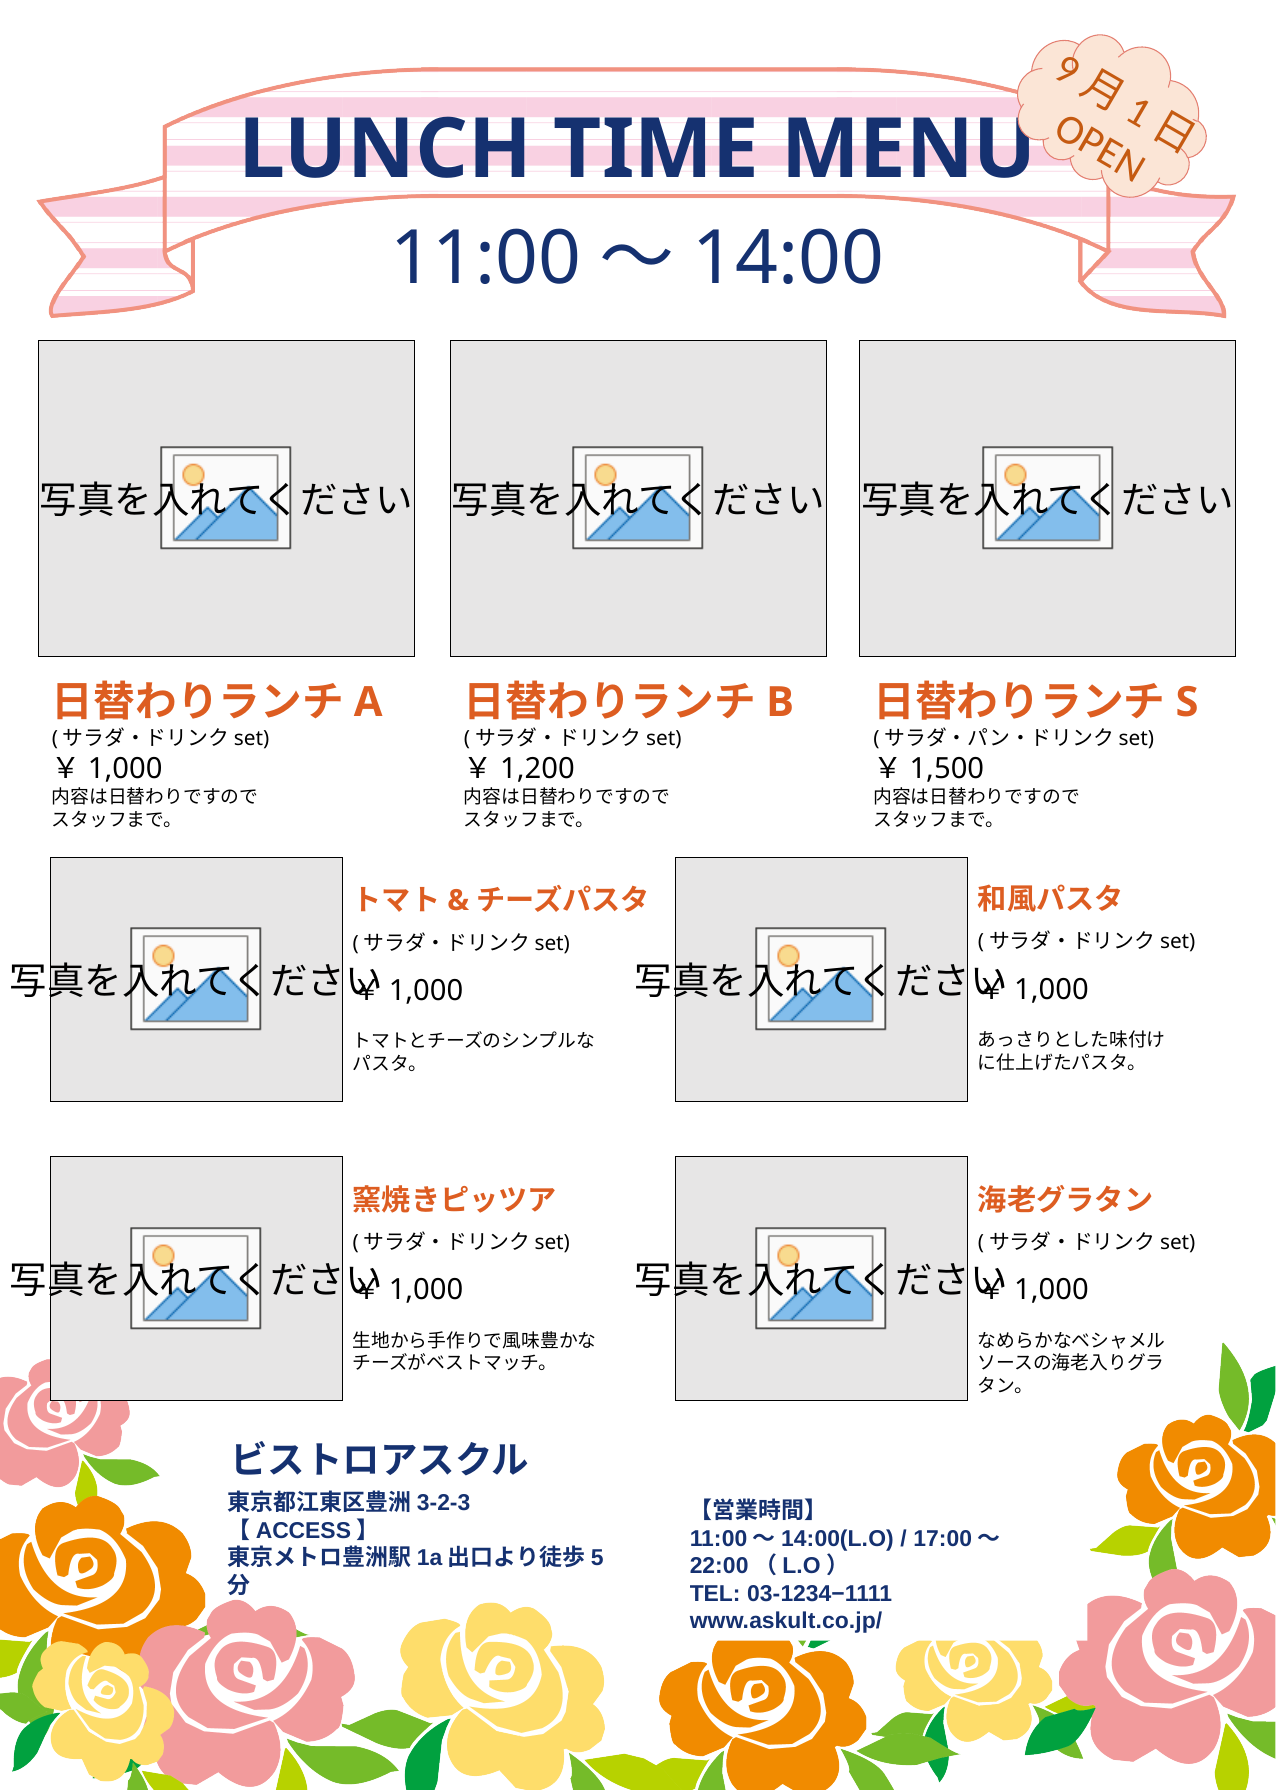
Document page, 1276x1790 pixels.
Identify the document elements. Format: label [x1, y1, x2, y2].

picture [17, 49, 1255, 336]
text_box [0, 0, 1276, 454]
picture [0, 339, 1276, 1790]
text_box [1018, 37, 1210, 188]
